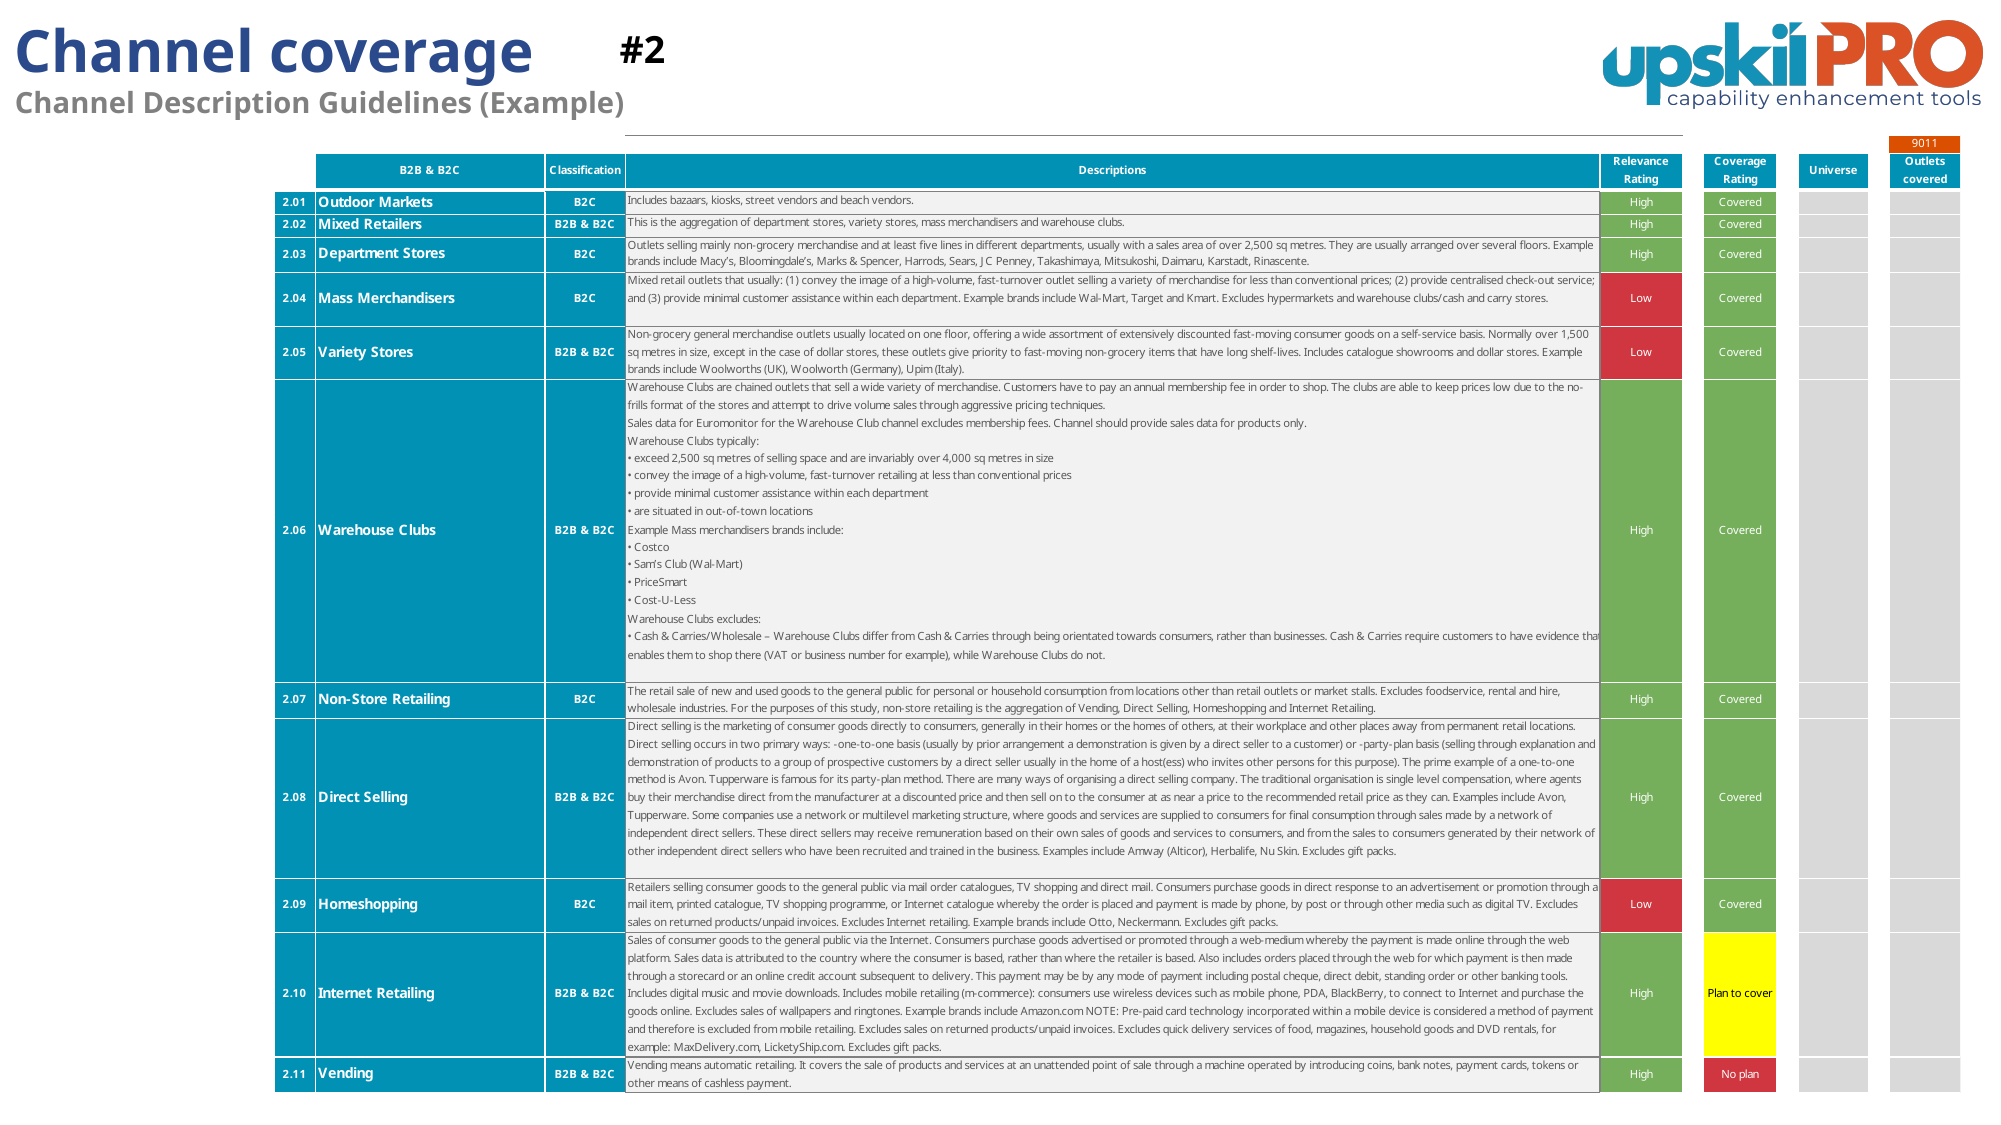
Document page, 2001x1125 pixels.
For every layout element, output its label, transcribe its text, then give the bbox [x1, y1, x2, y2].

picture [349, 197, 354, 206]
picture [320, 526, 330, 534]
picture [273, 134, 1961, 1093]
picture [1603, 20, 1983, 109]
picture [408, 222, 418, 228]
picture [378, 988, 383, 997]
picture [320, 899, 327, 908]
slide_number 22 [1412, 1093, 1863, 1103]
picture [365, 219, 370, 228]
picture [346, 991, 353, 997]
picture [444, 296, 451, 302]
picture [423, 251, 430, 257]
picture [419, 525, 424, 534]
text_box #2 [604, 18, 691, 79]
picture [407, 197, 415, 206]
picture [388, 902, 392, 912]
text_box Channel coverage Channel Description Guidelines (Example) [0, 6, 1293, 127]
picture [339, 528, 346, 534]
picture [372, 697, 379, 703]
